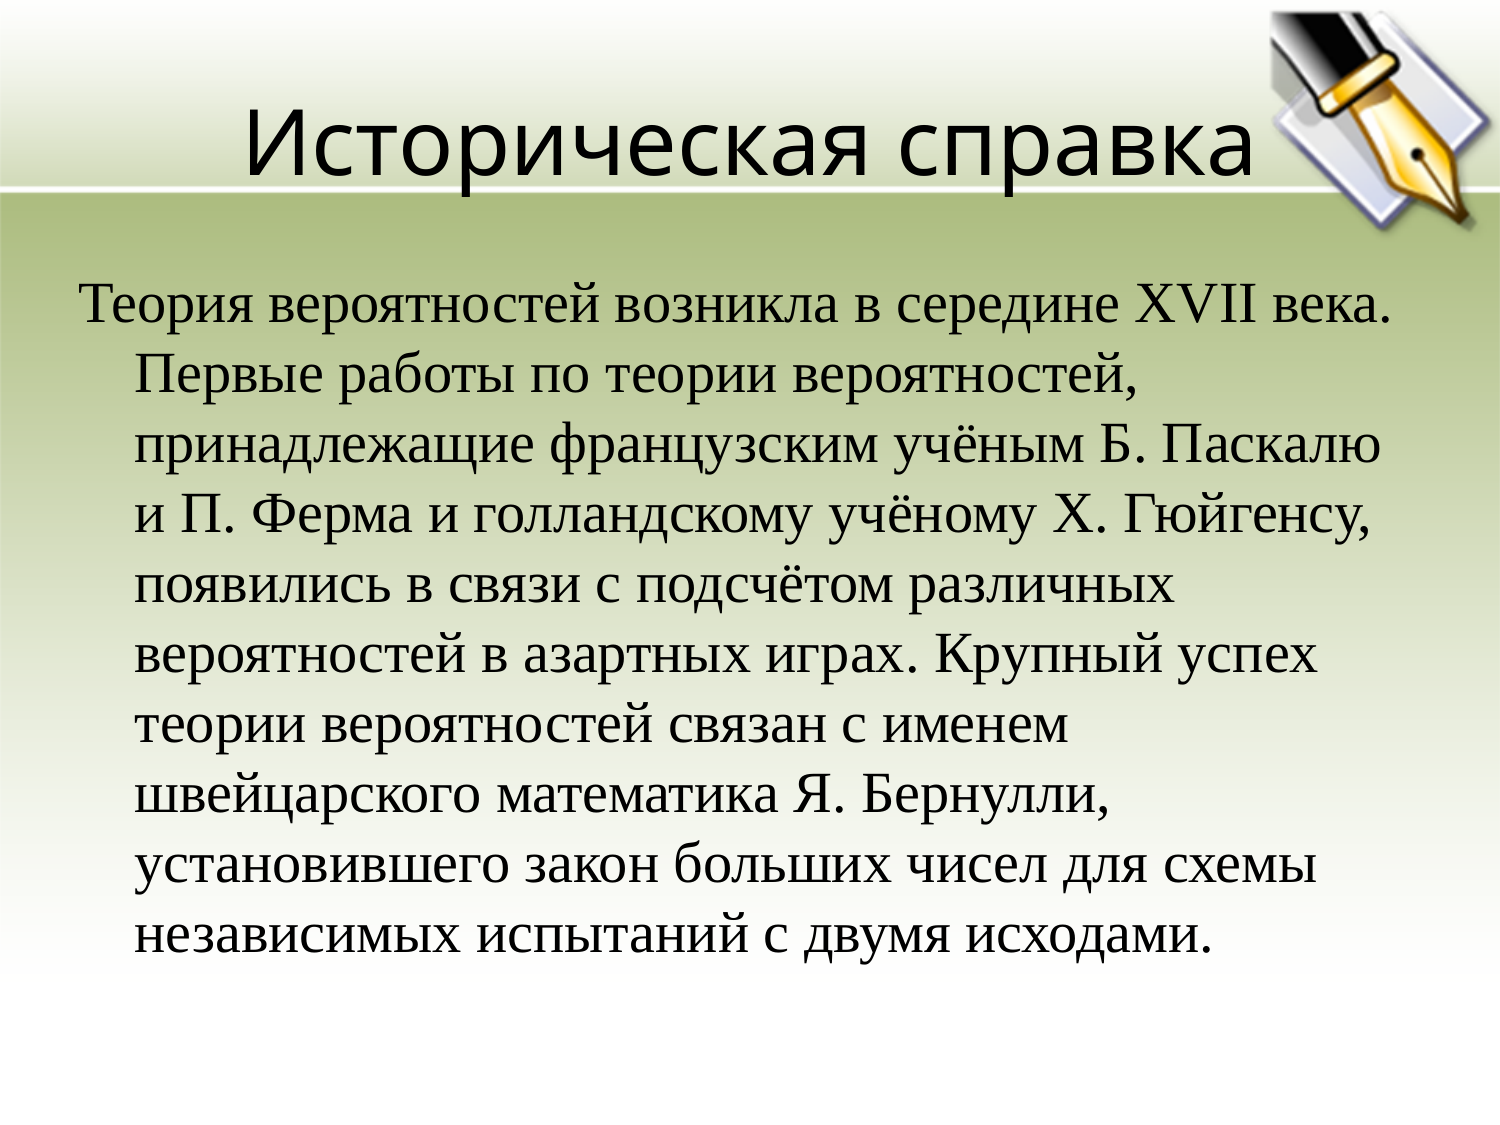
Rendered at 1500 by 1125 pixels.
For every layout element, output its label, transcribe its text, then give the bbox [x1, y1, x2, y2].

picture [0, 0, 1500, 1125]
list Теория вероятностей возникла в середине XVII века. Первые работы по теории вероятностей, принадлежащие французским учёным Б. Паскалю и П. Ферма и голландскому учёному X. Гюйгенсу, появились в связи с подсчётом различных вероятностей в азартных играх. Крупный успех теории вероятностей связан с именем швейцарского математика Я. Бернулли, установившего закон больших чисел для схемы независимых испытаний с двумя исходами. [63, 256, 1414, 1000]
title Историческая справка [74, 44, 1426, 233]
